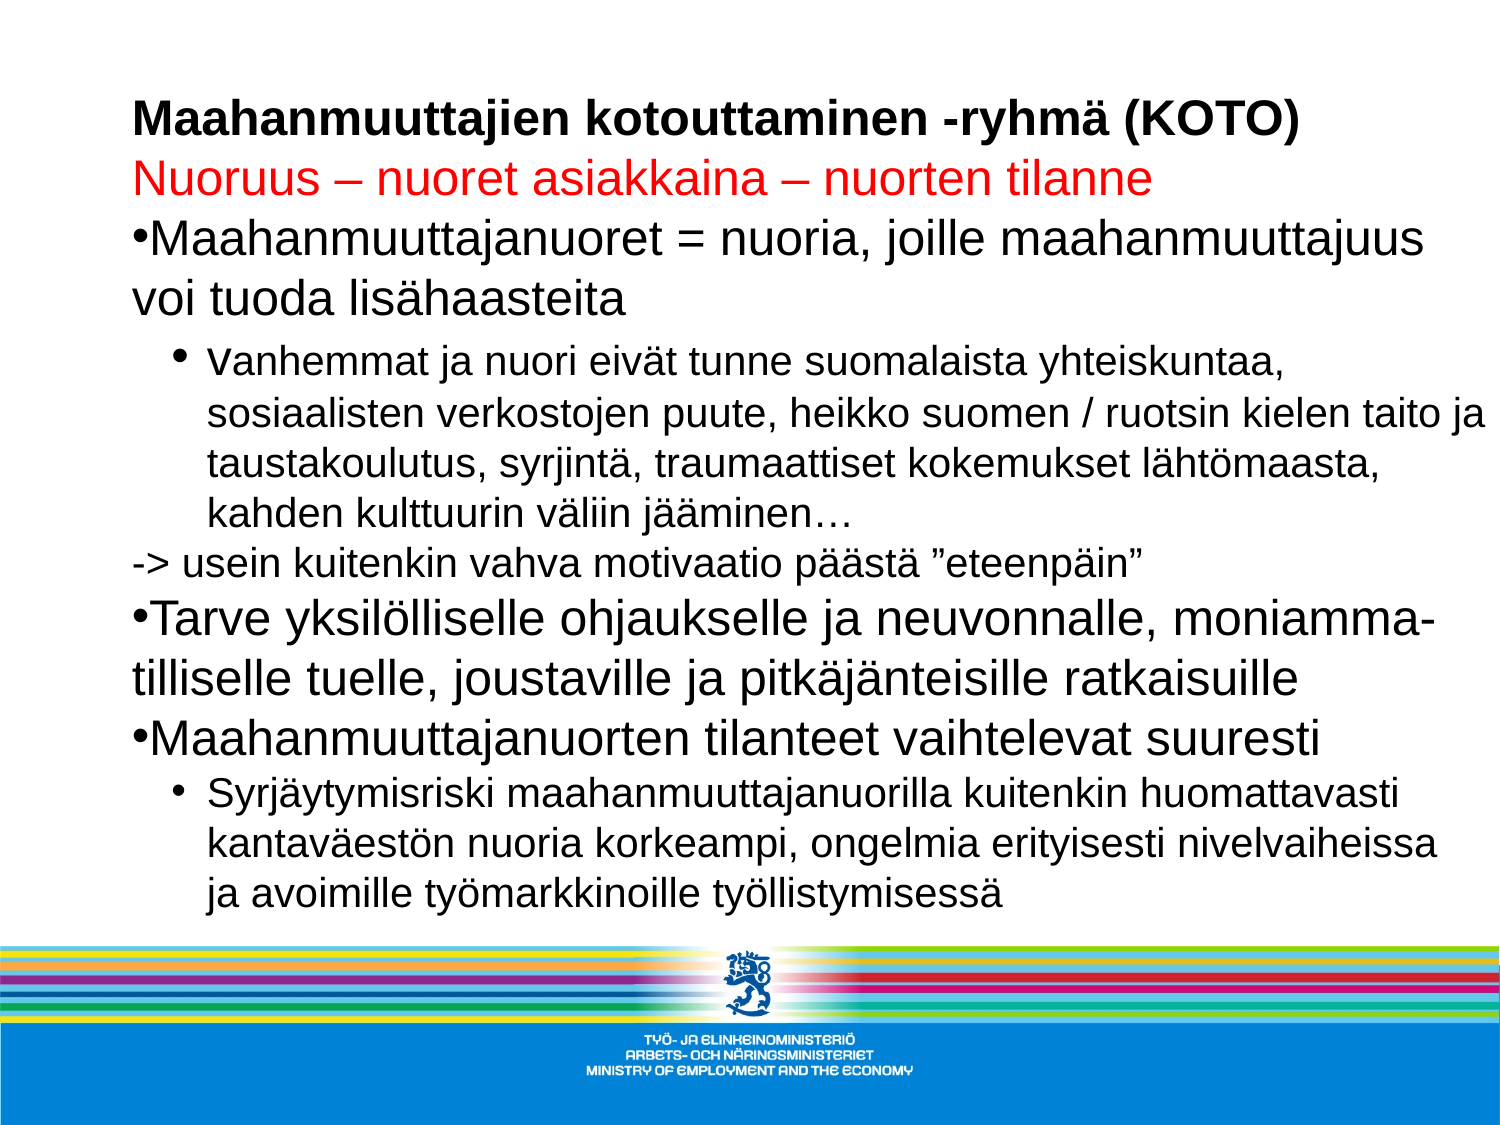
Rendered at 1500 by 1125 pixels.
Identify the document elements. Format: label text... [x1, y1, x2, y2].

text_box Maahanmuuttajien kotouttaminen -ryhmä (KOTO) Nuoruus – nuoret asiakkaina – nuorten tilanne Maahanmuuttajanuoret = nuoria, joille maahanmuuttajuus voi tuoda lisähaasteita vanhemmat ja nuori eivät tunne suomalaista yhteiskuntaa, sosiaalisten verkostojen puute, heikko suomen / ruotsin kielen taito ja taustakoulutus, syrjintä, traumaattiset kokemukset lähtömaasta, kahden kulttuurin väliin jääminen… -> usein kuitenkin vahva motivaatio päästä ”eteenpäin” Tarve yksilölliselle ohjaukselle ja neuvonnalle, moniamma- tilliselle tuelle, joustaville ja pitkäjänteisille ratkaisuille Maahanmuuttajanuorten tilanteet vaihtelevat suuresti Syrjäytymisriski maahanmuuttajanuorilla kuitenkin huomattavasti kantaväestön nuoria korkeampi, ongelmia erityisesti nivelvaiheissa ja avoimille työmarkkinoille työllistymisessä [117, 78, 1500, 1104]
picture [0, 946, 1500, 1125]
